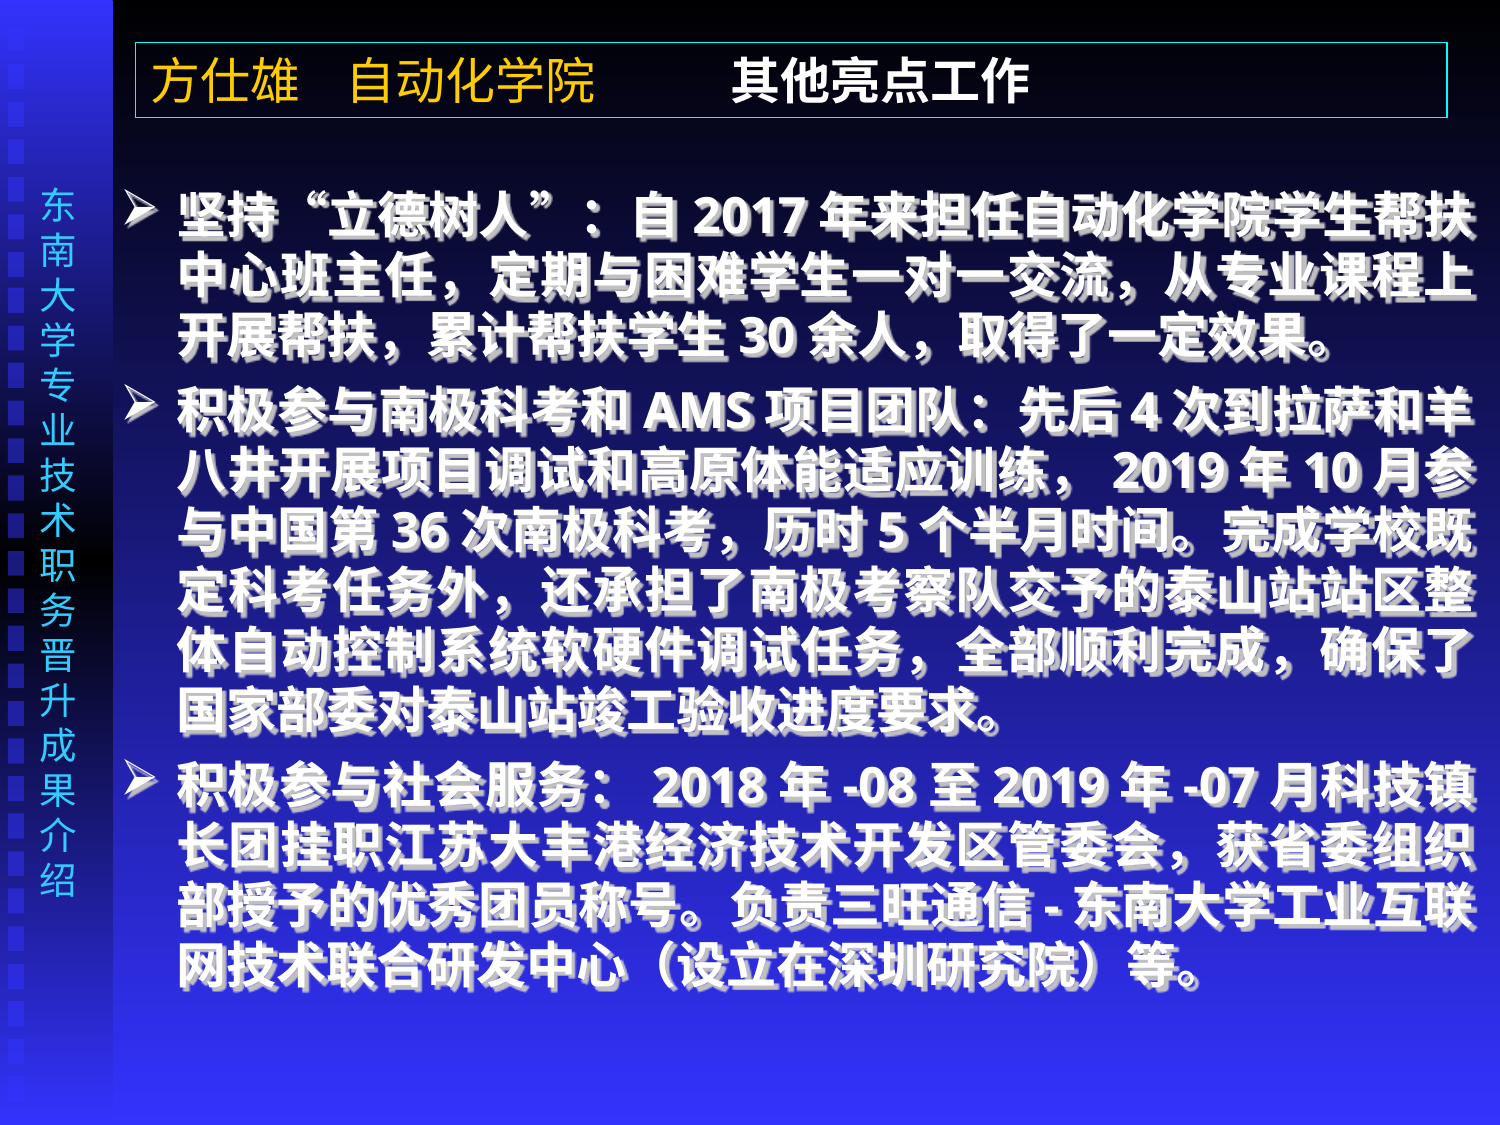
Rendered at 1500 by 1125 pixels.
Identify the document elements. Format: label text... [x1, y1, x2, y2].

text_box 坚持“立德树人”：自2017年来担任自动化学院学生帮扶中心班主任，定期与困难学生一对一交流，从专业课程上开展帮扶，累计帮扶学生30余人，取得了一定效果。 积极参与南极科考和AMS项目团队：先后4次到拉萨和羊八井开展项目调试和高原体能适应训练，2019年10月参与中国第36次南极科考，历时5个半月时间。完成学校既定科考任务外，还承担了南极考察队交予的泰山站站区整体自动控制系统软硬件调试任务，全部顺利完成，确保了国家部委对泰山站竣工验收进度要求。 积极参与社会服务：2018年-08至2019年-07月科技镇长团挂职江苏大丰港经济技术开发区管委会，获省委组织部授予的优秀团员称号。负责三旺通信-东南大学工业互联网技术联合研发中心（设立在深圳研究院）等。 [105, 176, 1489, 1071]
text_box 方仕雄 自动化学院 其他亮点工作 [135, 42, 1447, 118]
